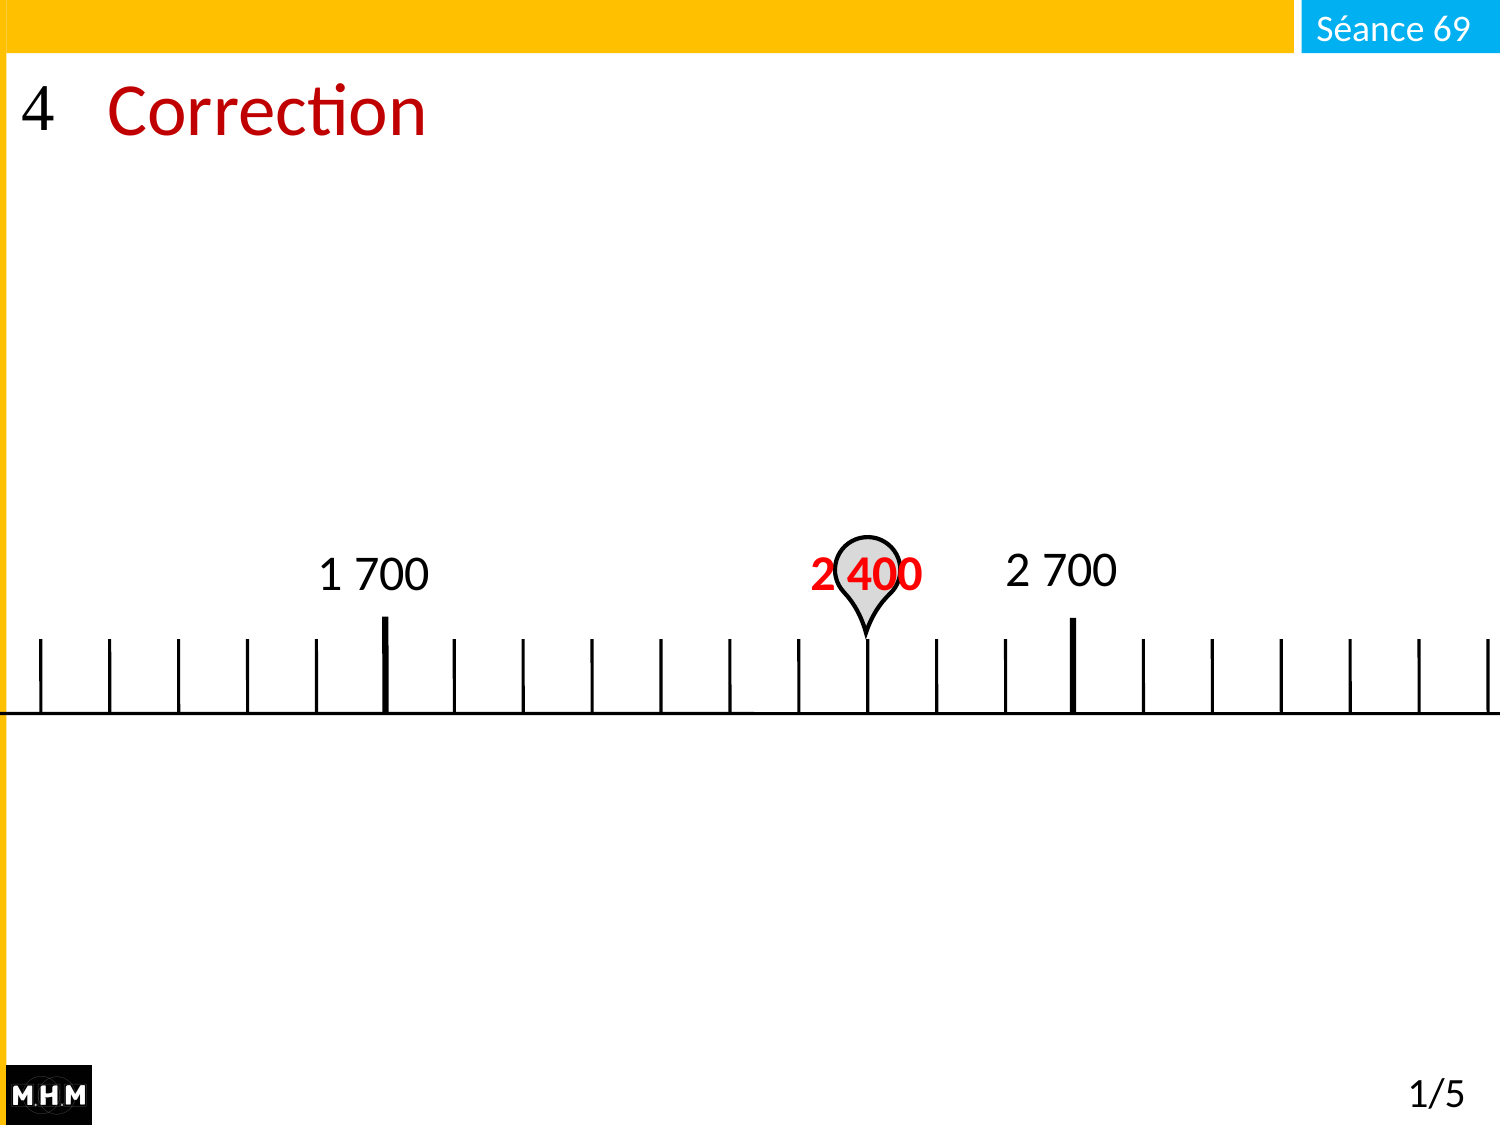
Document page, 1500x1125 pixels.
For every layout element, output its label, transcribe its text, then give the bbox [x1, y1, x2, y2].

text_box 1 700 [303, 533, 468, 609]
picture [6, 1065, 92, 1125]
list 1/5 [1373, 1064, 1500, 1125]
text_box 2 400 [795, 533, 979, 609]
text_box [0, 616, 1500, 715]
title Correction [92, 29, 1387, 192]
text_box [853, 609, 880, 614]
text_box 2 700 [991, 529, 1144, 604]
